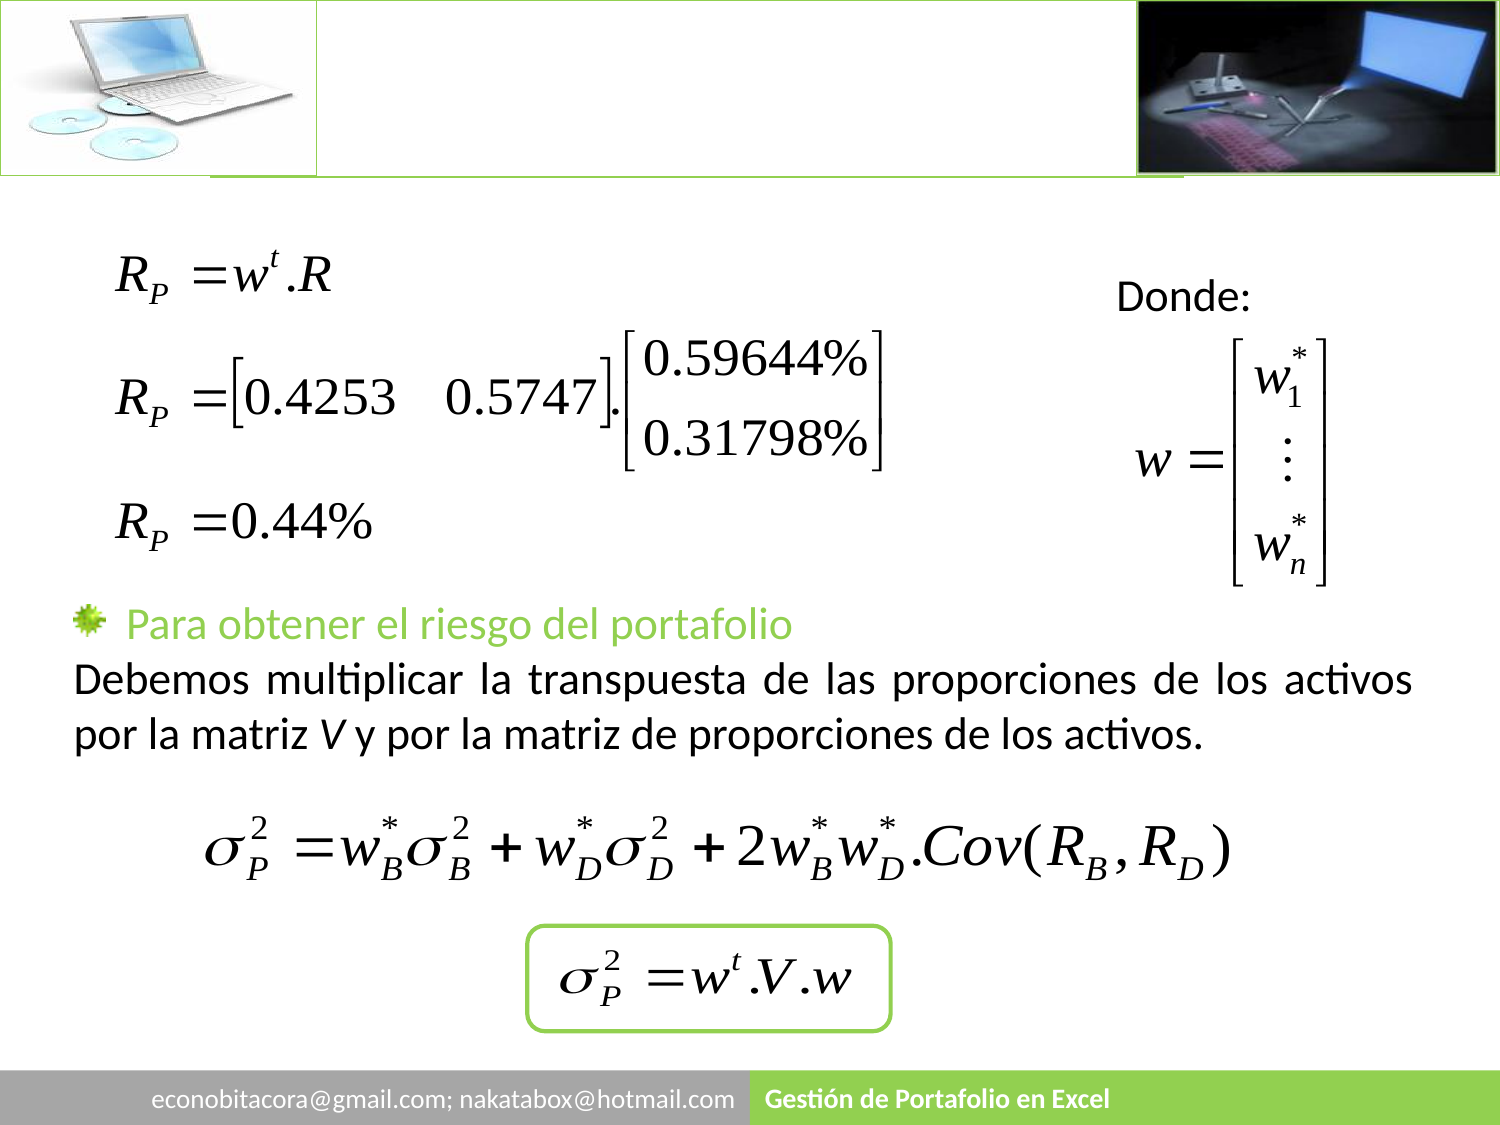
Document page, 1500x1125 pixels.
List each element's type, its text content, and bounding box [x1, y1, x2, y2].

text_box Donde: [1101, 257, 1371, 317]
picture [0, 0, 317, 177]
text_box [1124, 327, 1348, 598]
text_box Gestión de Portafolio en Excel [749, 1070, 1500, 1125]
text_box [550, 937, 862, 1016]
text_box [525, 923, 893, 1034]
text_box Para obtener el riesgo del portafolio Debemos multiplicar la transpuesta de las proporciones de los activos por la matriz V y por la matriz de proporciones de los activos. [58, 585, 1430, 774]
picture [1136, 0, 1500, 177]
picture [73, 604, 106, 637]
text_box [105, 234, 903, 565]
text_box [318, 0, 1134, 178]
text_box econobitacora@gmail.com; nakatabox@hotmail.com [0, 1070, 749, 1125]
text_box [195, 801, 1242, 891]
